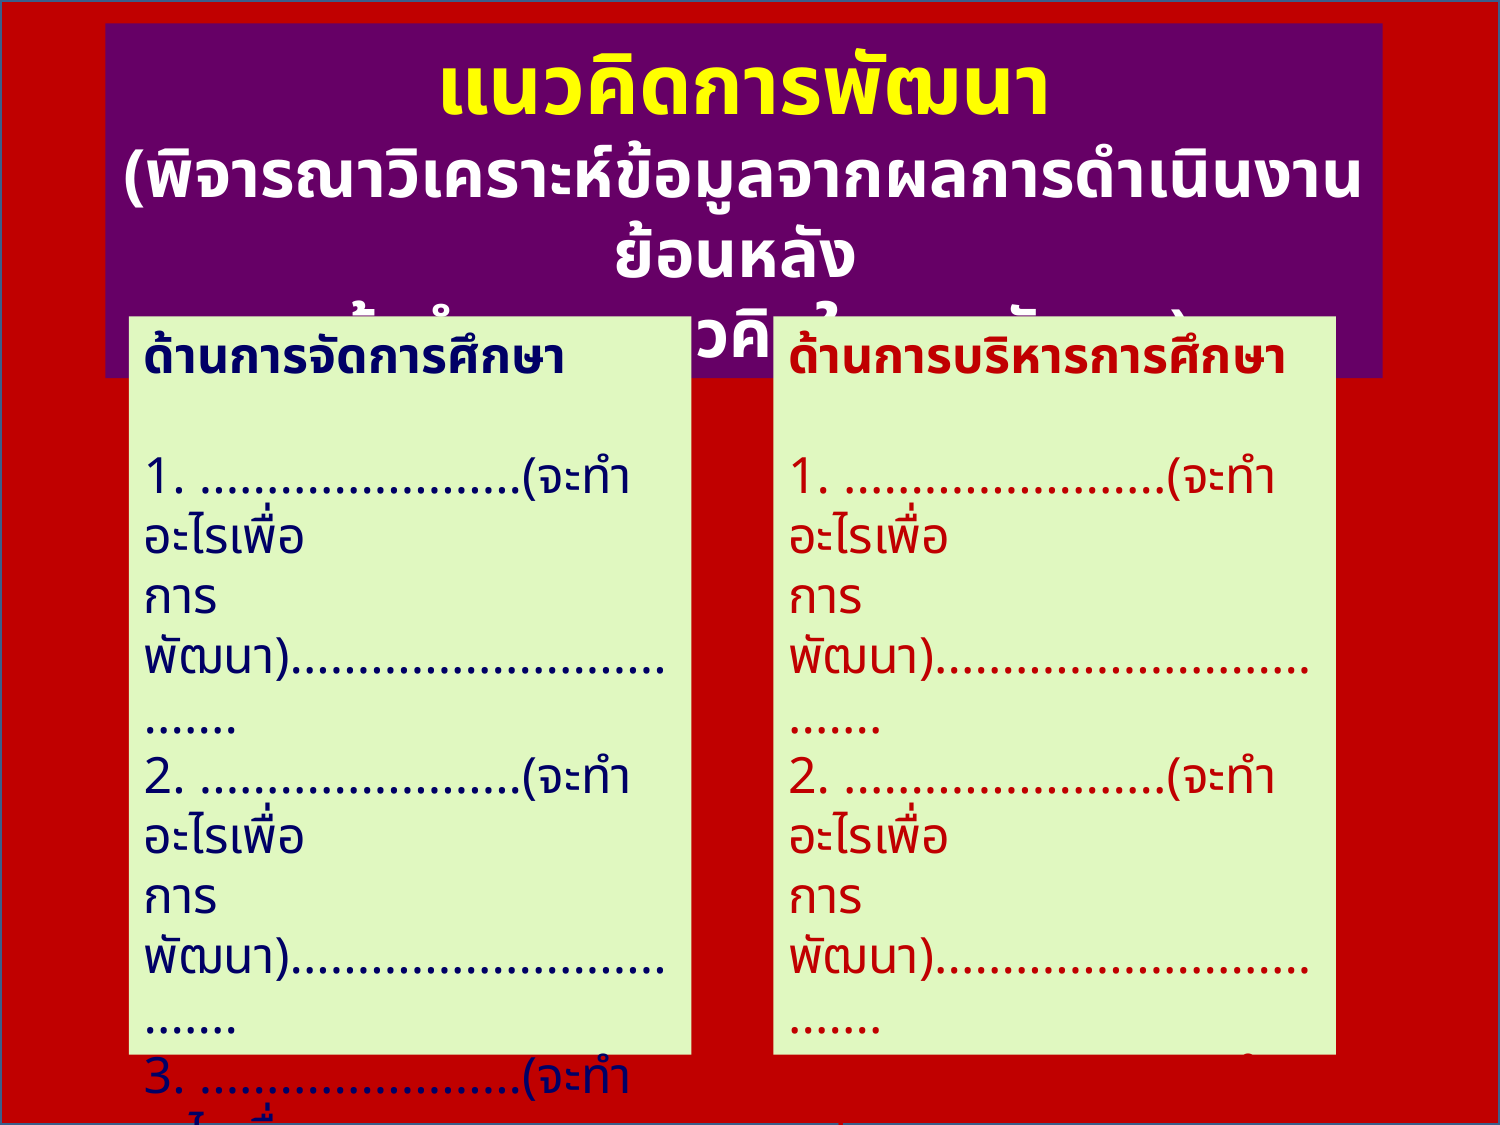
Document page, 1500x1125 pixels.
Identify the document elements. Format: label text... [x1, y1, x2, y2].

text_box แนวคิดการพัฒนา (พิจารณาวิเคราะห์ข้อมูลจากผลการดำเนินงานย้อนหลัง แล้วกำหนดแนวคิดในการพัฒนา) [105, 23, 1383, 379]
text_box [0, 0, 1500, 1125]
text_box ด้านการจัดการศึกษา 1. ........................(จะทำอะไรเพื่อ การพัฒนา)................................... 2. ........................(จะทำอะไรเพื่อ การพัฒนา)................................... 3. ........................(จะทำอะไรเพื่อ การพัฒนา)................................... N. ........................(จะทำอะไรเพื่อ การพัฒนา).................................... [128, 316, 692, 1055]
text_box ด้านการบริหารการศึกษา 1. ........................(จะทำอะไรเพื่อ การพัฒนา)................................... 2. ........................(จะทำอะไรเพื่อ การพัฒนา)................................... 3. ........................(จะทำอะไรเพื่อ การพัฒนา)................................... N. ........................(จะทำอะไรเพื่อ การพัฒนา).................................... [773, 316, 1336, 1055]
